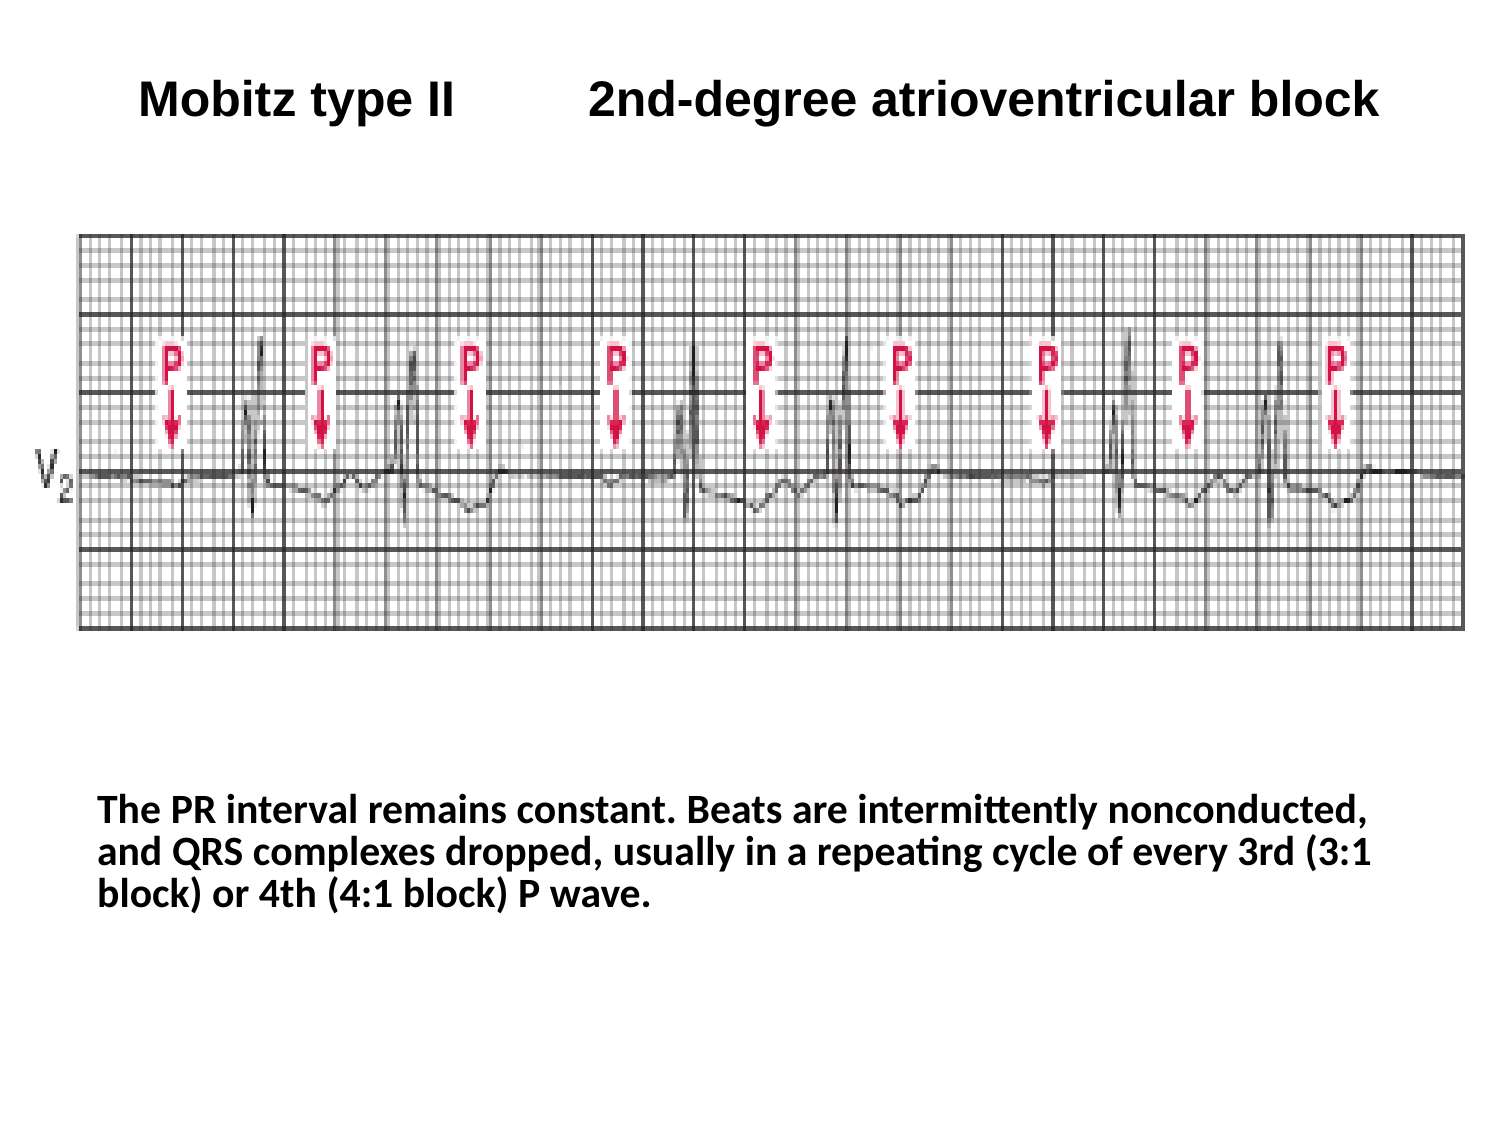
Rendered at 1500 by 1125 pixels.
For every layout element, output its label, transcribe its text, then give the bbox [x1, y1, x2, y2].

text_box Mobitz type II 2nd-degree atrioventricular block [123, 58, 1396, 134]
table_header The PR interval remains constant. Beats are intermittently nonconducted, and QRS complexes dropped, usually in a repeating cycle of every 3rd (3:1 block) or 4th (4:1 block) P wave. [82, 785, 1441, 925]
picture [34, 234, 1466, 631]
